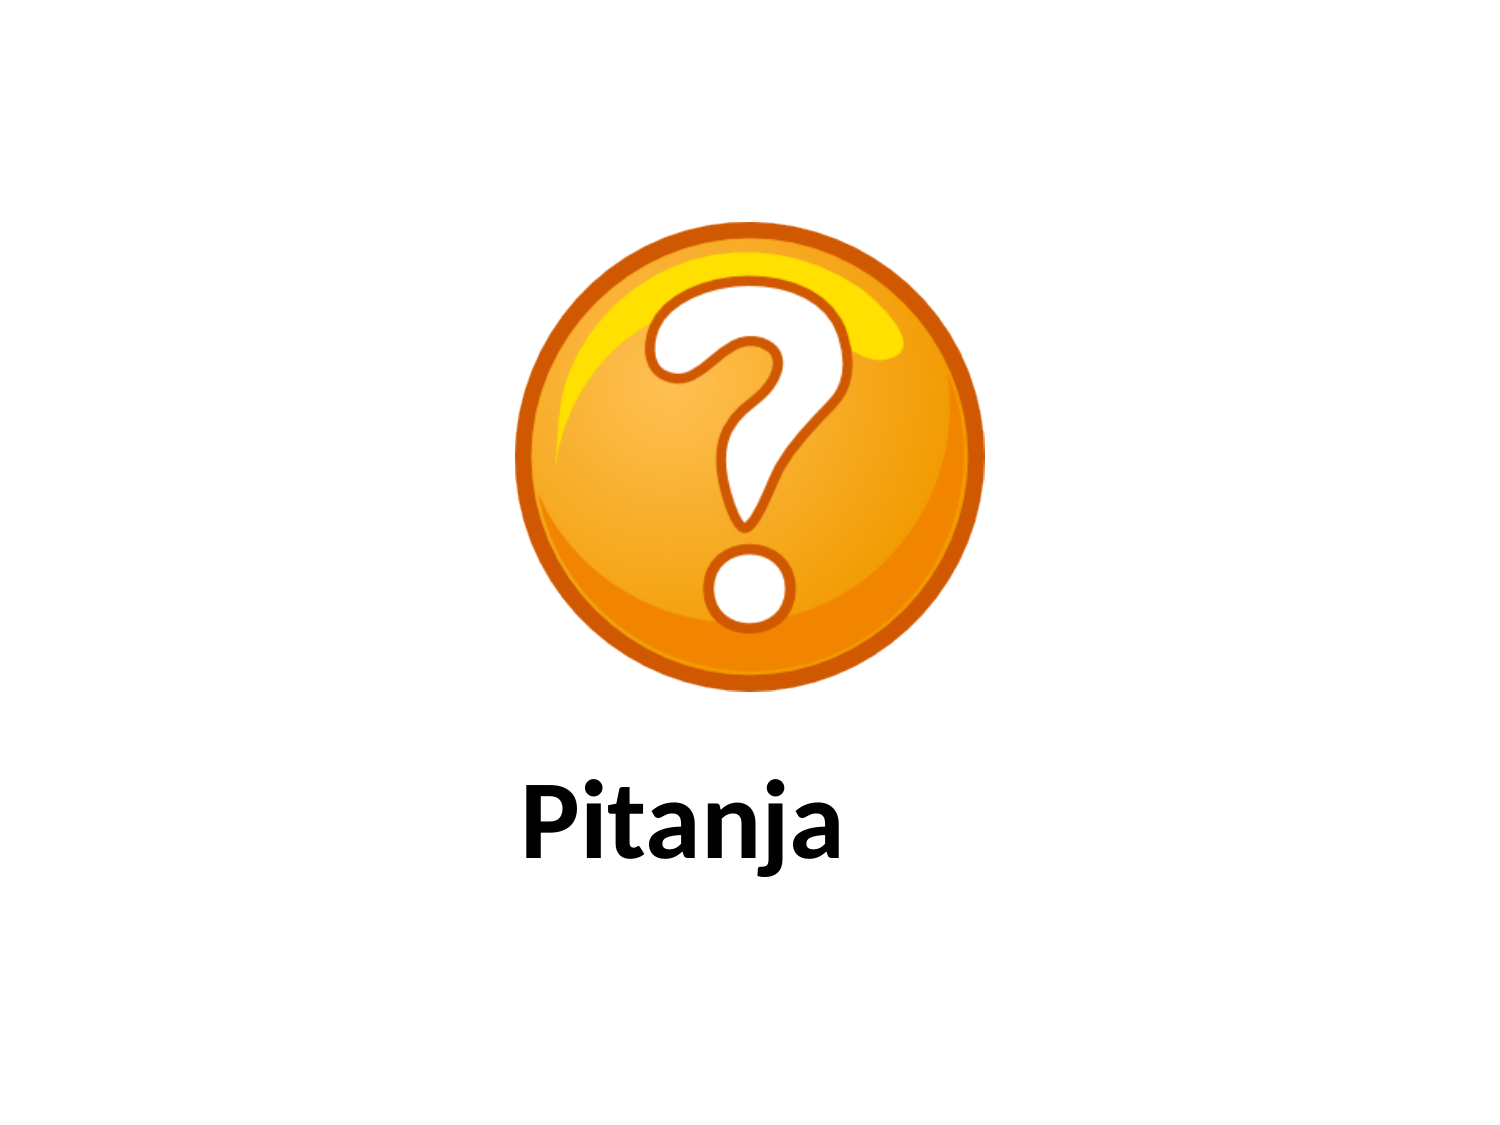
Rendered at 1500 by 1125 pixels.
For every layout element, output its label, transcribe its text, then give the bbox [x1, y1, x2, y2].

picture [515, 222, 985, 692]
text_box Pitanja [505, 738, 861, 888]
